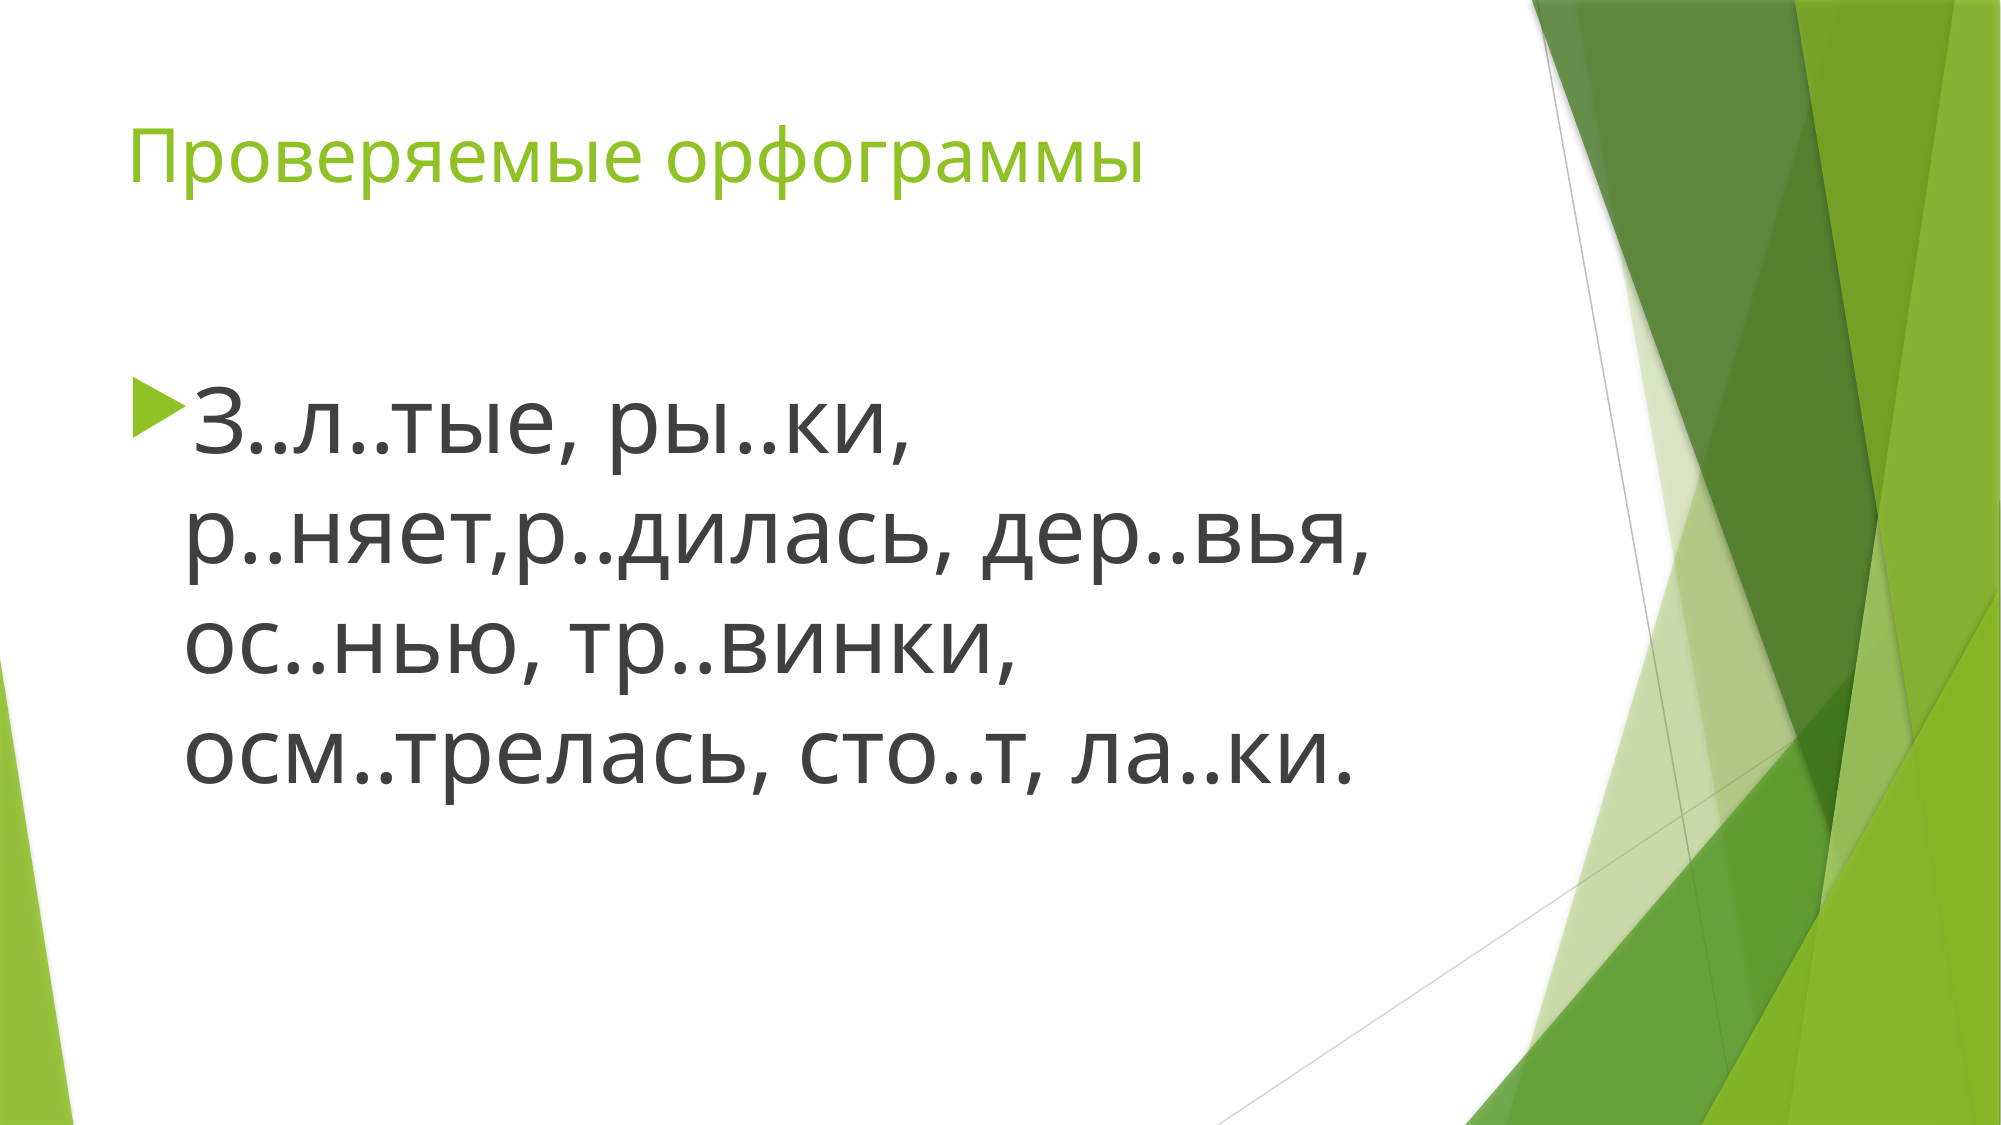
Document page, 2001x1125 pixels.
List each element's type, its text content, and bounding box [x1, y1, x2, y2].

title Проверяемые орфограммы [111, 99, 1522, 317]
list З..л..тые, ры..ки, р..няет,р..дилась, дер..вья, ос..нью, тр..винки, осм..трелась, сто..т, ла..ки. [111, 354, 1522, 992]
